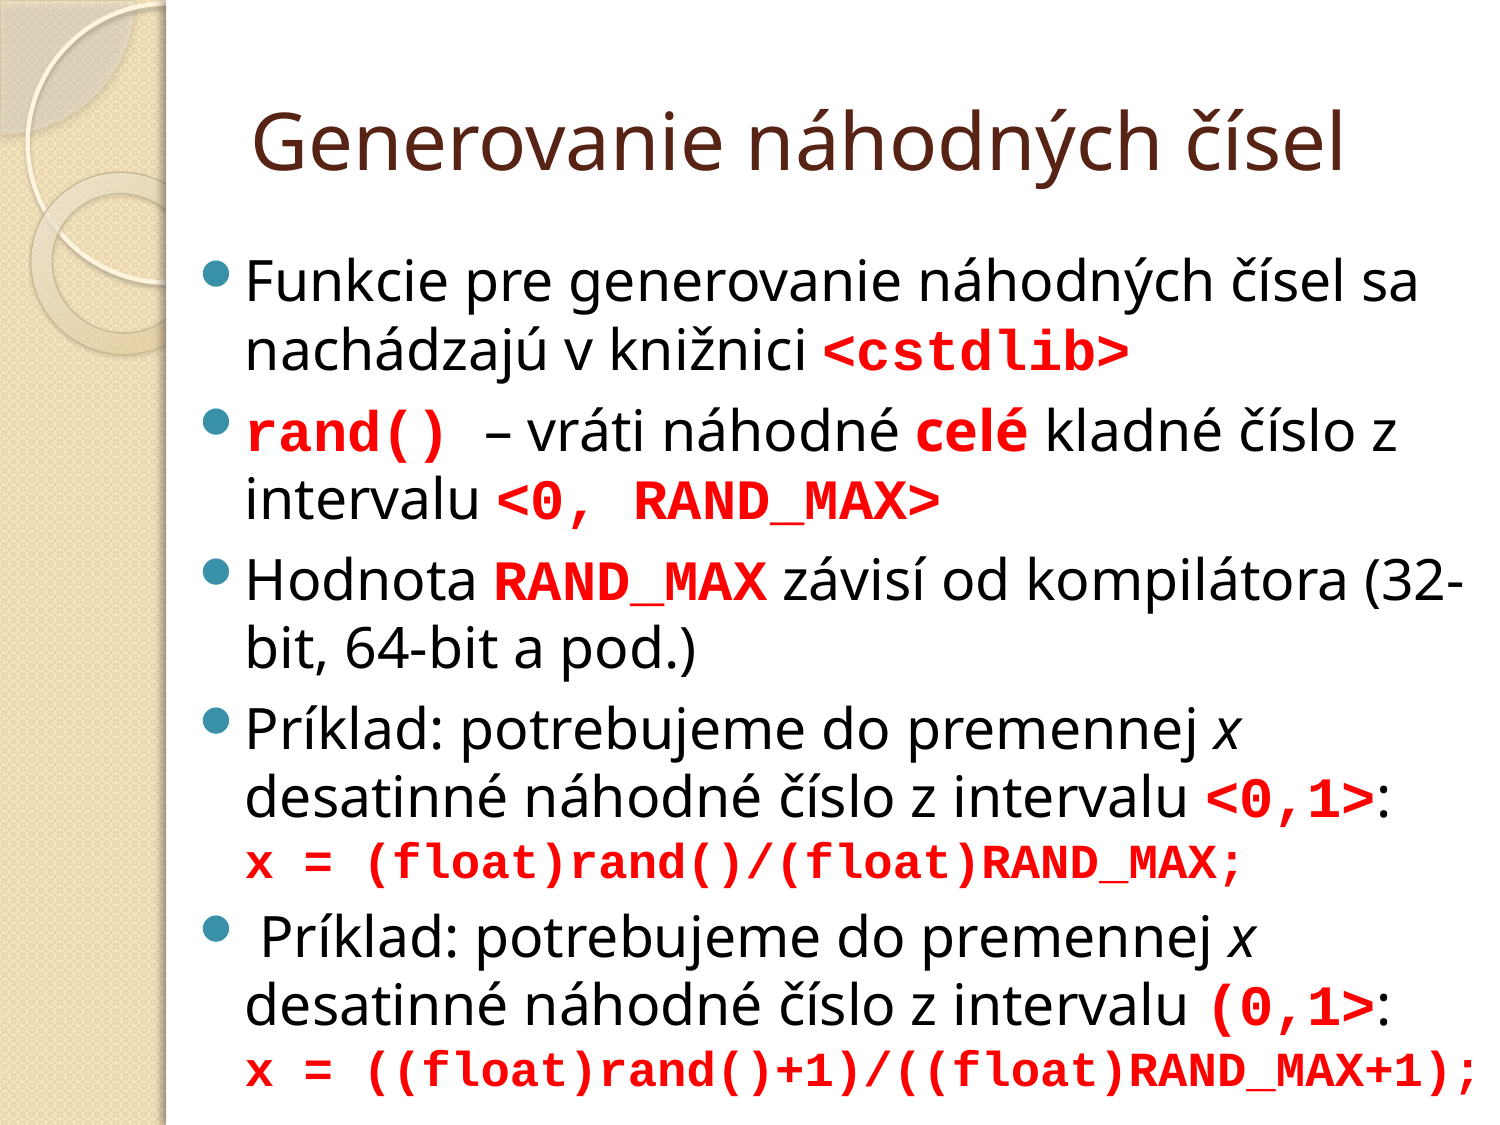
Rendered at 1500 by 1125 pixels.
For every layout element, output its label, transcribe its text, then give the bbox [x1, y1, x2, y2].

list Funkcie pre generovanie náhodných čísel sa nachádzajú v knižnici <cstdlib> rand() – vráti náhodné celé kladné číslo z intervalu <0, RAND_MAX> Hodnota RAND_MAX závisí od kompilátora (32-bit, 64-bit a pod.) Príklad: potrebujeme do premennej x desatinné náhodné číslo z intervalu <0,1>: x = (float)rand()/(float)RAND_MAX; Príklad: potrebujeme do premennej x desatinné náhodné číslo z intervalu (0,1>: x = ((float)rand()+1)/((float)RAND_MAX+1); [171, 237, 1500, 1125]
title Generovanie náhodných čísel [235, 45, 1466, 233]
